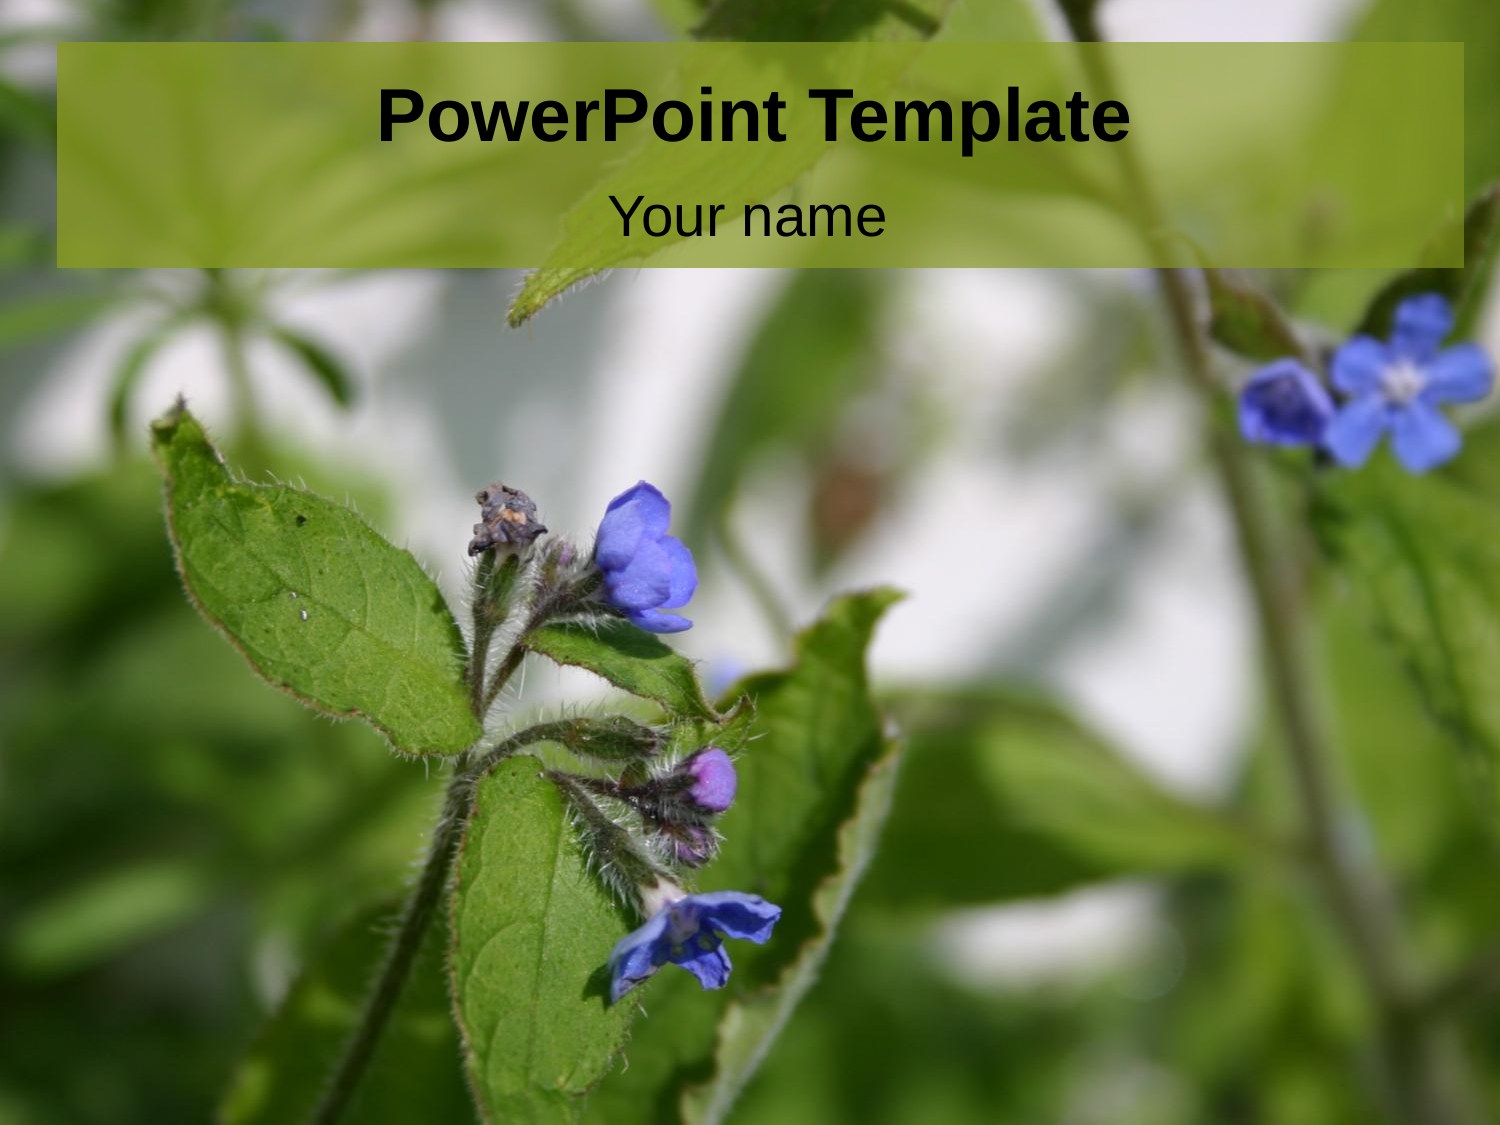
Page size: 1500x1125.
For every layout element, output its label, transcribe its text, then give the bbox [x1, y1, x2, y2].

picture [0, 0, 1500, 1125]
subtitle Your name [222, 170, 1273, 249]
title PowerPoint Template [116, 51, 1392, 171]
